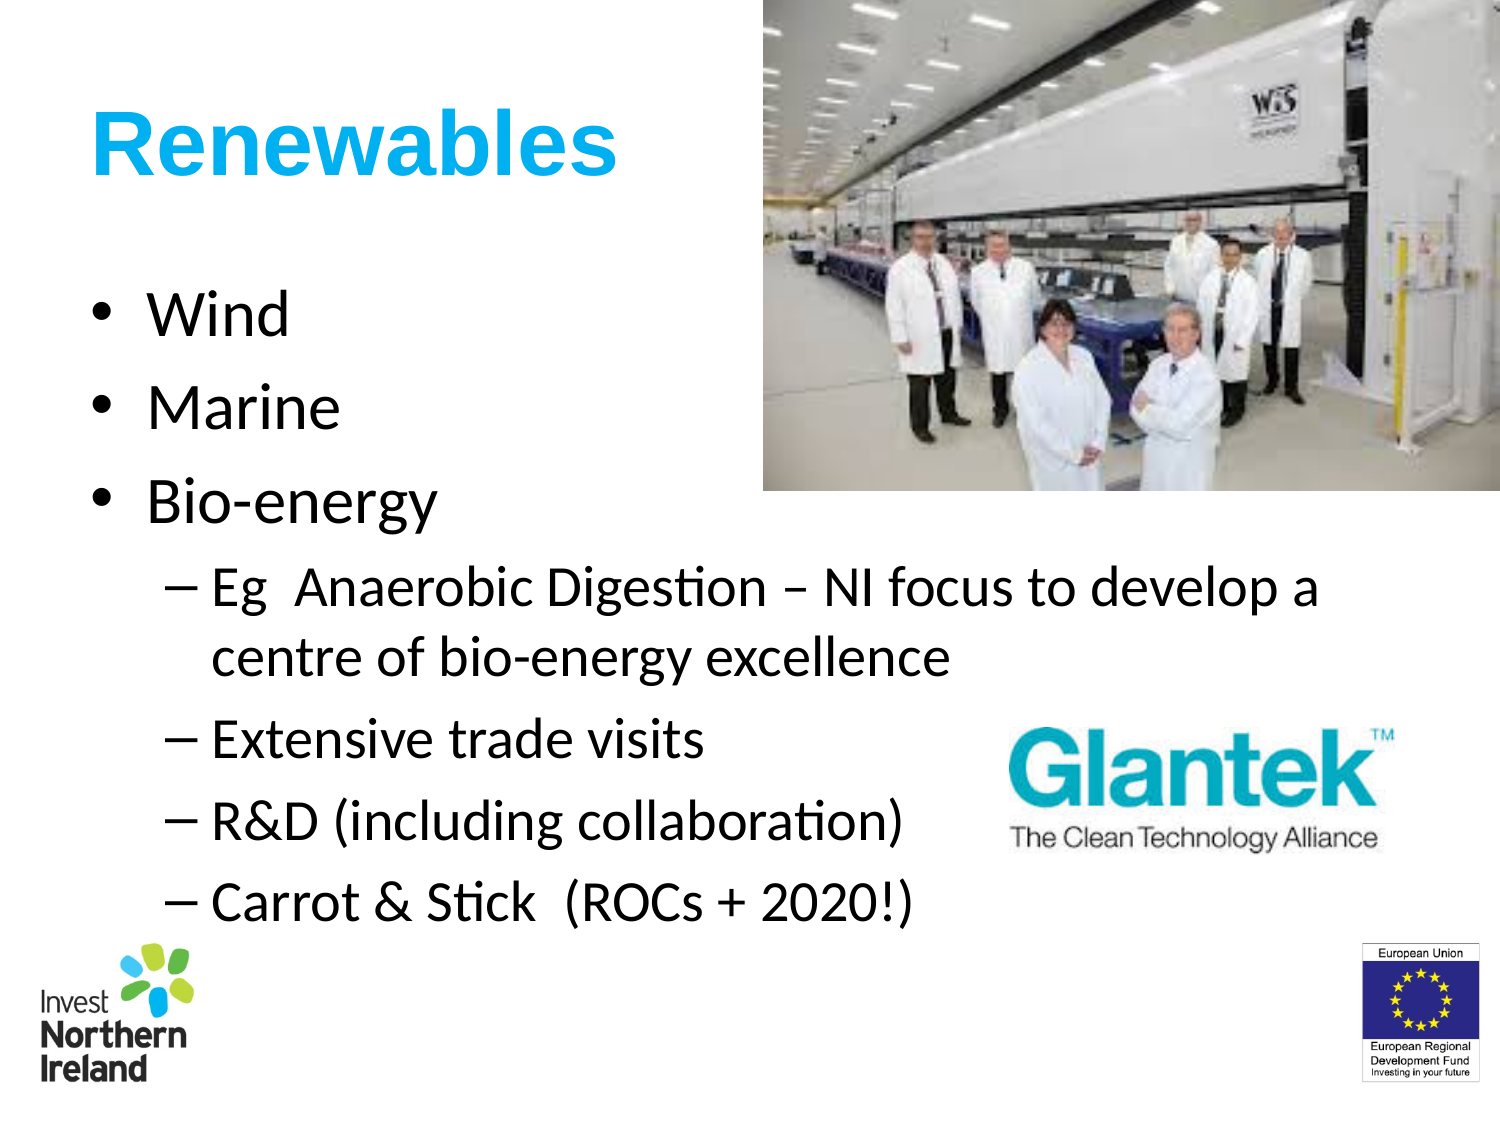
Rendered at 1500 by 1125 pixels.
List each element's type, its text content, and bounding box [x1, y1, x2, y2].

picture [0, 0, 1500, 1125]
list Wind Marine Bio-energy Eg Anaerobic Digestion – NI focus to develop a centre of bio-energy excellence Extensive trade visits R&D (including collaboration) Carrot & Stick (ROCs + 2020!) [75, 262, 1425, 1005]
title Renewables [75, 45, 757, 233]
